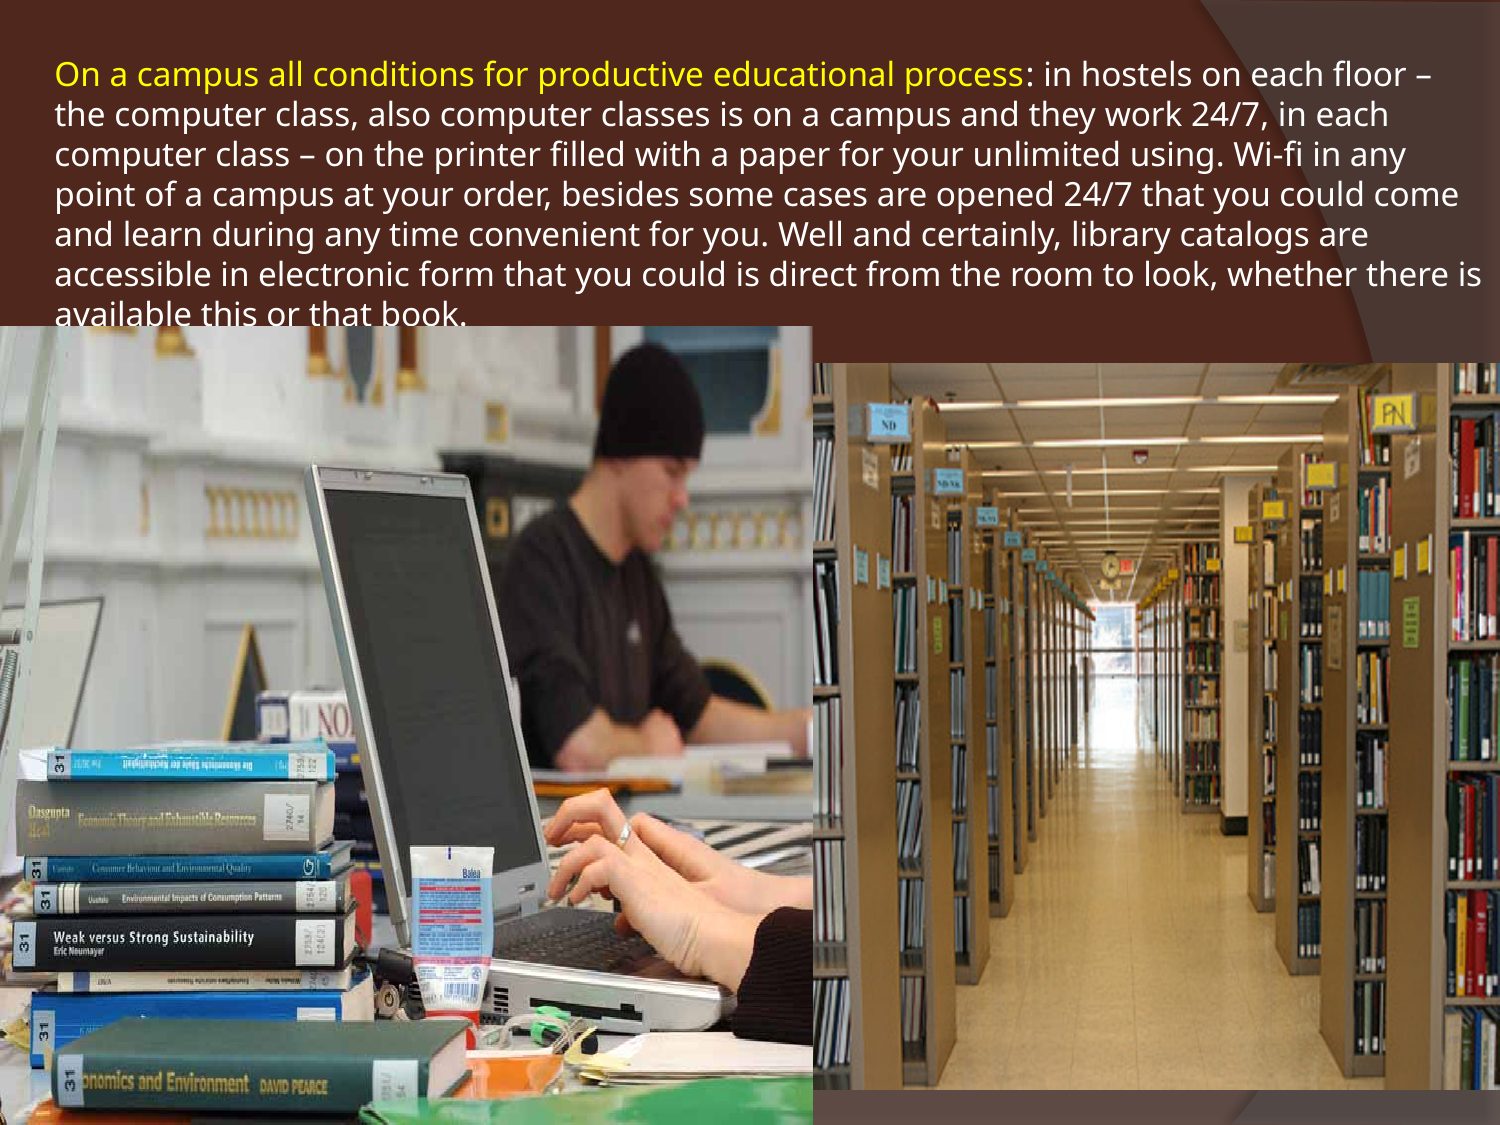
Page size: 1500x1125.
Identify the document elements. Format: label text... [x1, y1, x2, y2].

title On a campus all conditions for productive educational process: in hostels on each floor – the computer class, also computer classes is on a campus and they work 24/7, in each computer class – on the printer filled with a paper for your unlimited using. Wi-fi in any point of a campus at your order, besides some cases are opened 24/7 that you could come and learn during any time convenient for you. Well and certainly, library catalogs are accessible in electronic form that you could is direct from the room to look, whether there is available this or that book. [46, 35, 1500, 352]
picture [0, 326, 813, 1125]
picture [820, 363, 1500, 1091]
